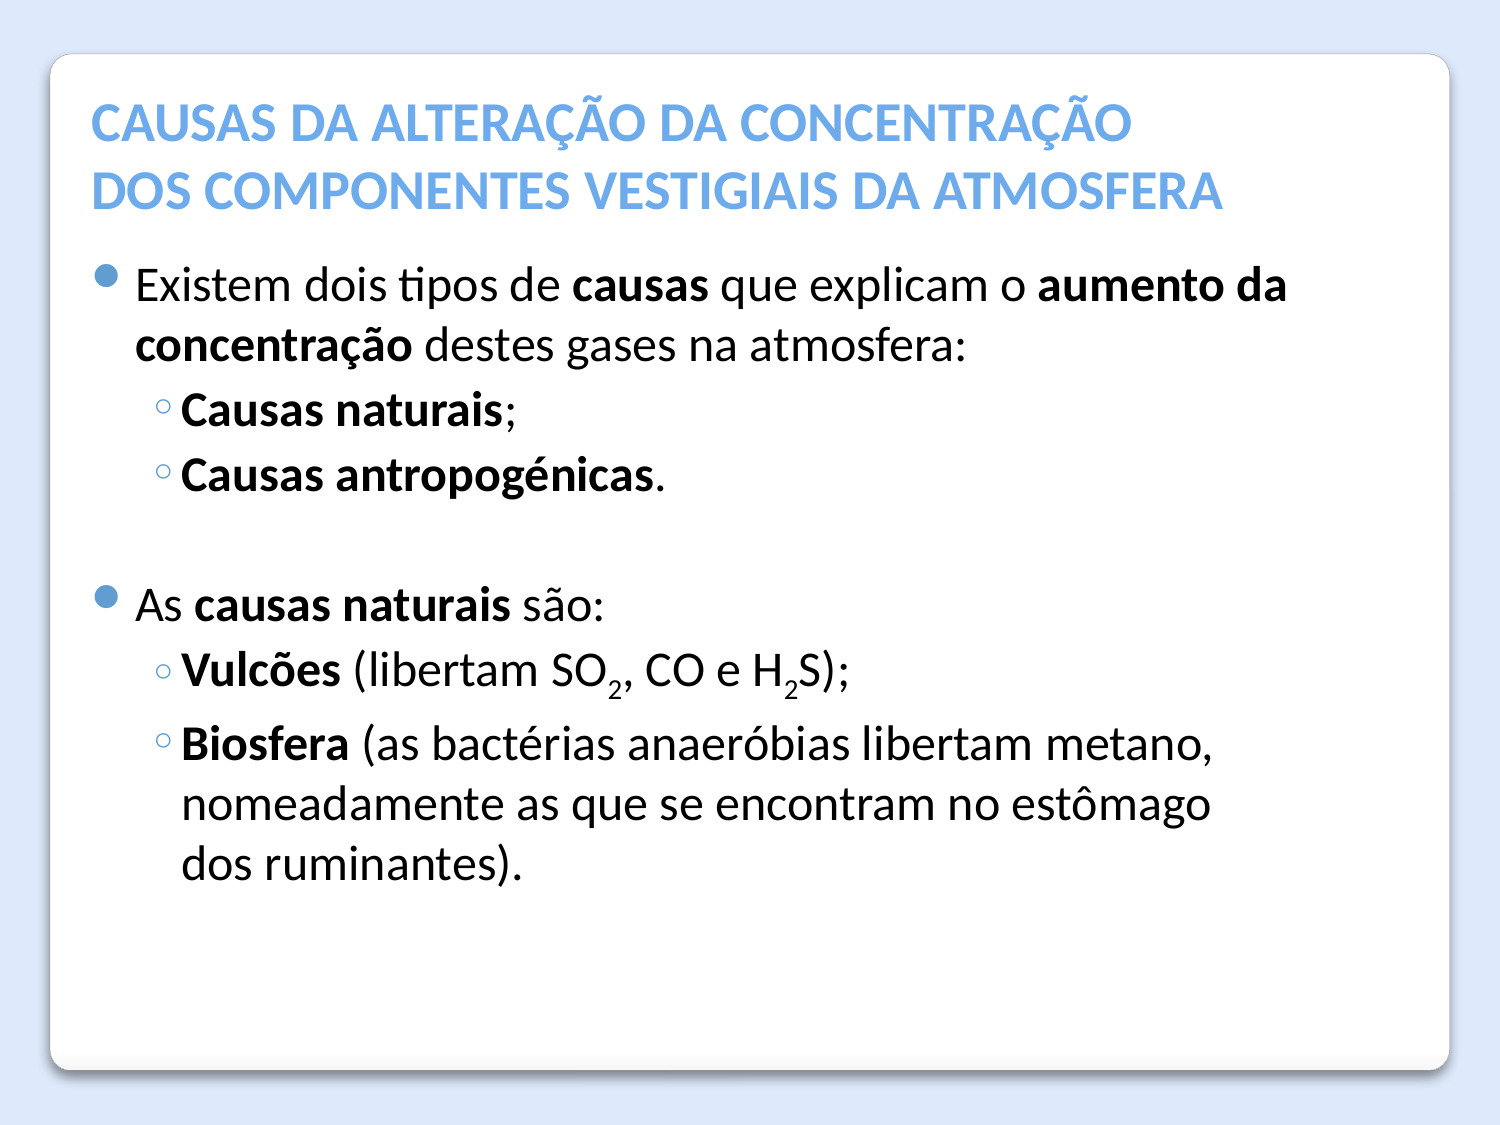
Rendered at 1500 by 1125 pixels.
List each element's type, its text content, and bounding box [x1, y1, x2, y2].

text_box Existem dois tipos de causas que explicam o aumento da concentração destes gases na atmosfera: Causas naturais; Causas antropogénicas. As causas naturais são: Vulcões (libertam SO2, CO e H2S); Biosfera (as bactérias anaeróbias libertam metano, nomeadamente as que se encontram no estômago dos ruminantes). [76, 243, 1402, 941]
text_box Causas da alteração da concentração dos componentes vestigiais da atmosfera [76, 78, 1412, 226]
